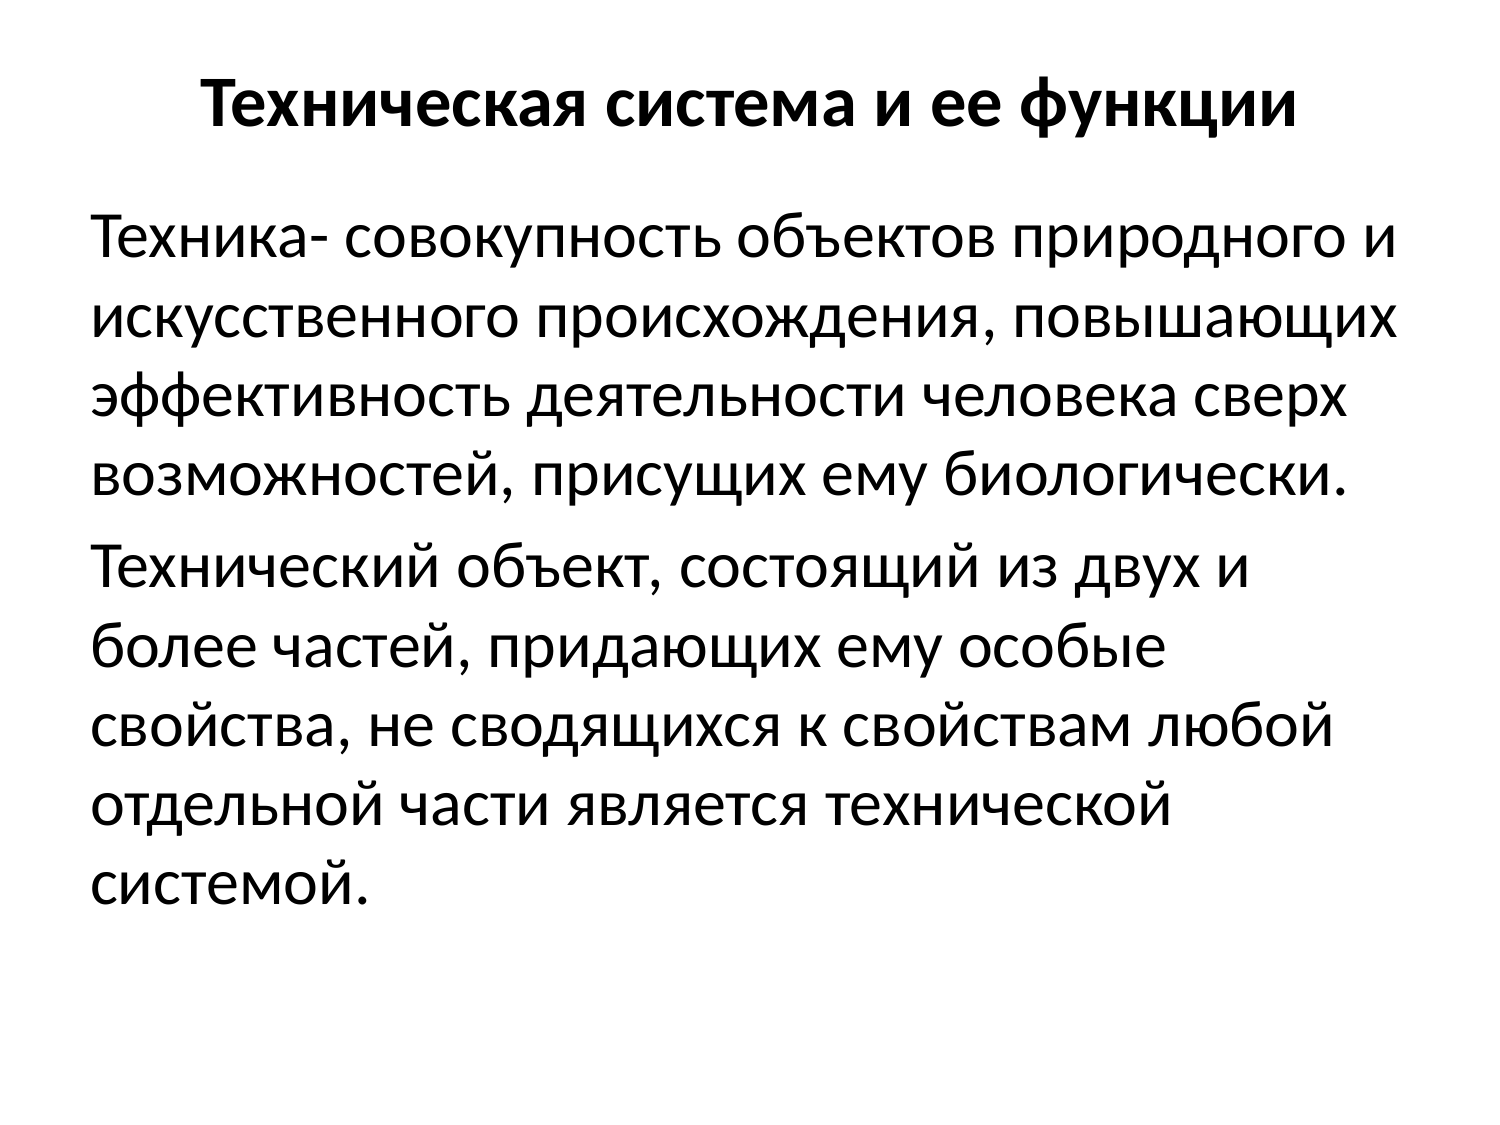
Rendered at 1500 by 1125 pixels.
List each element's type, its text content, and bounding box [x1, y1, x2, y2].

list Техника- совокупность объектов природного и искусственного происхождения, повышающих эффективность деятельности человека сверх возможностей, присущих ему биологически. Технический объект, состоящий из двух и более частей, придающих ему особые свойства, не сводящихся к свойствам любой отдельной части является технической системой. [75, 184, 1425, 1005]
title Техническая система и ее функции [75, 45, 1425, 149]
